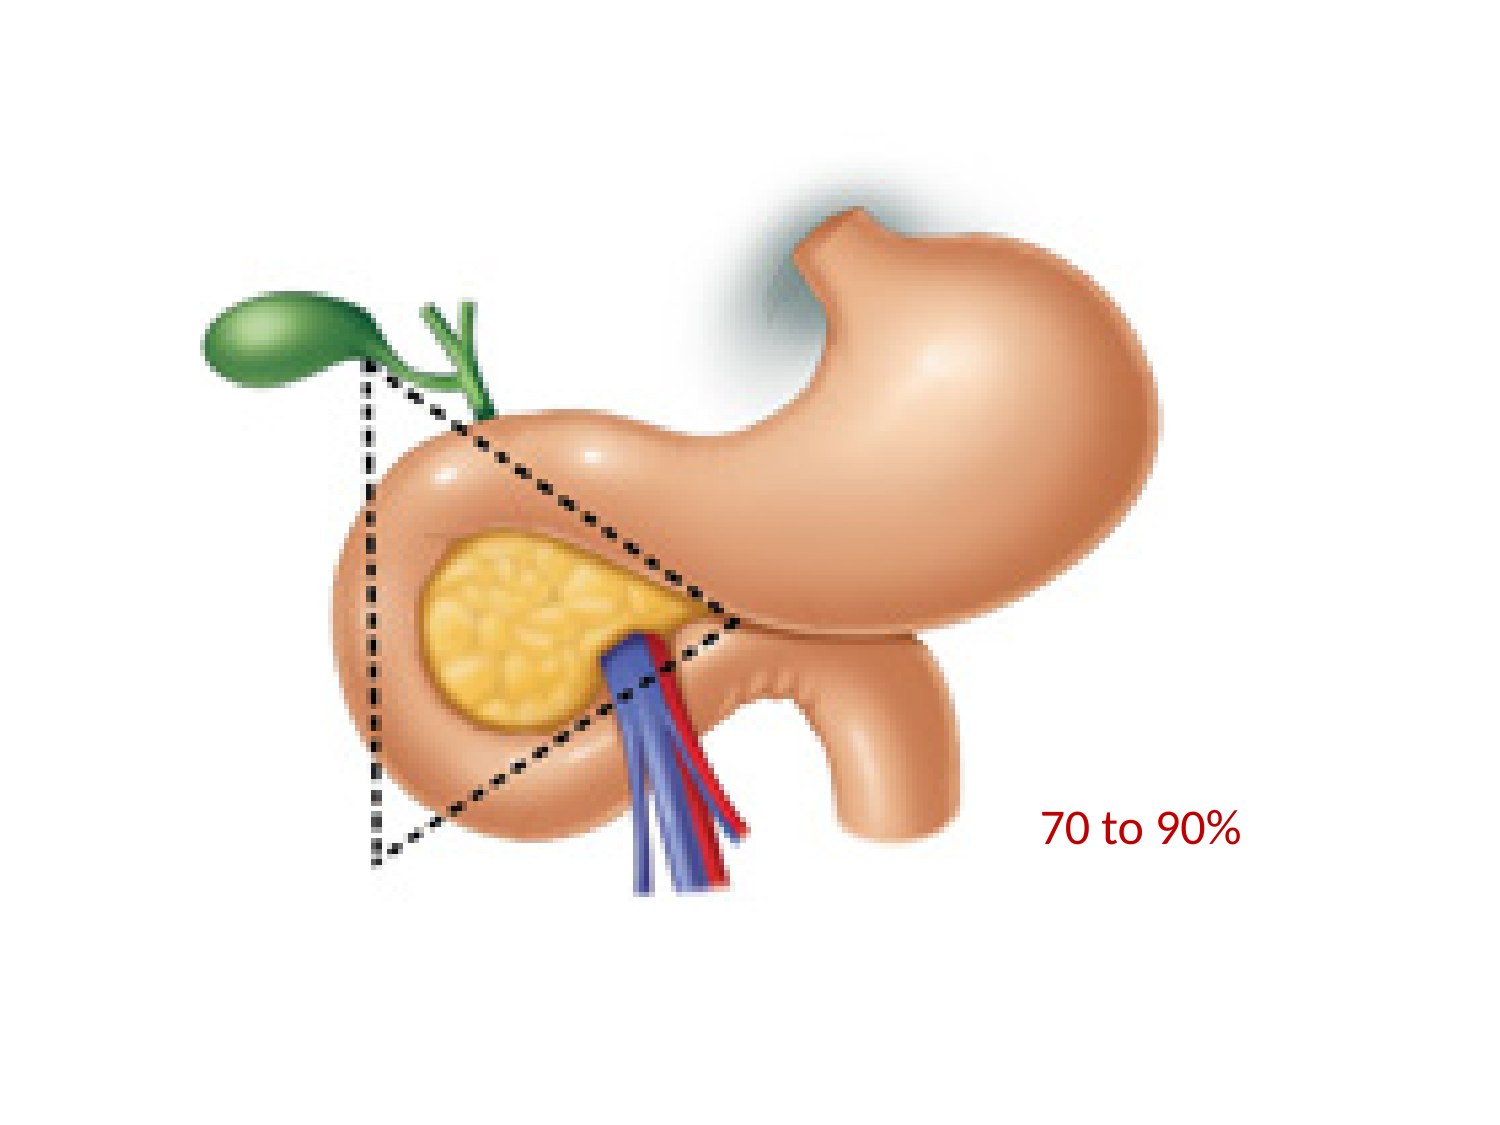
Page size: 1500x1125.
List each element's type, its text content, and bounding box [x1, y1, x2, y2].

picture [199, 130, 1164, 935]
text_box 70 to 90% [1169, 787, 1500, 863]
